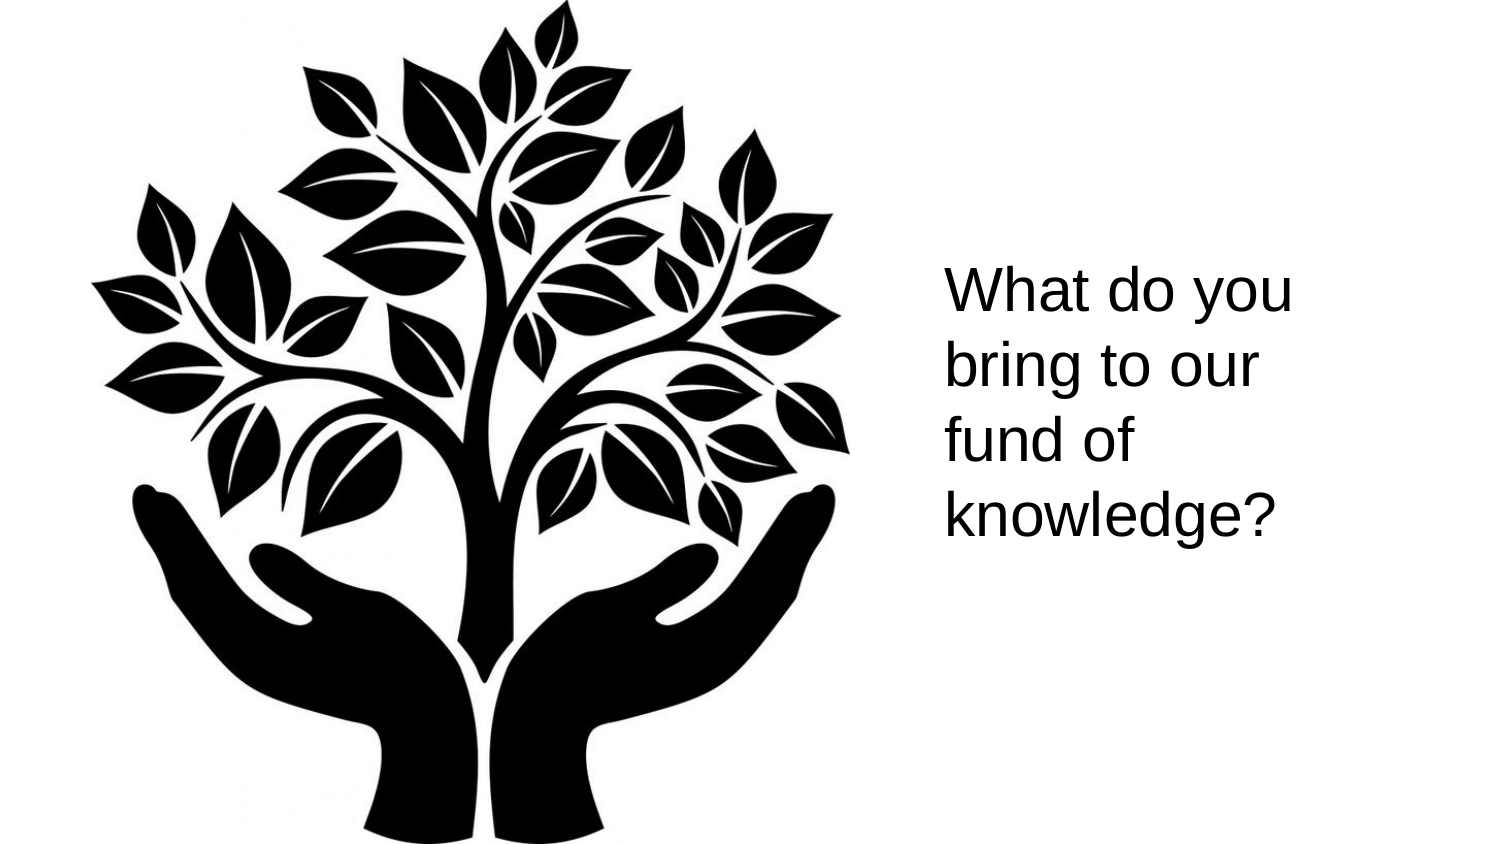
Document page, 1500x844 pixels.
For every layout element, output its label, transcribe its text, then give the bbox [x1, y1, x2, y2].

picture [90, 0, 850, 844]
text_box What do you bring to our fund of knowledge? [929, 233, 1375, 736]
